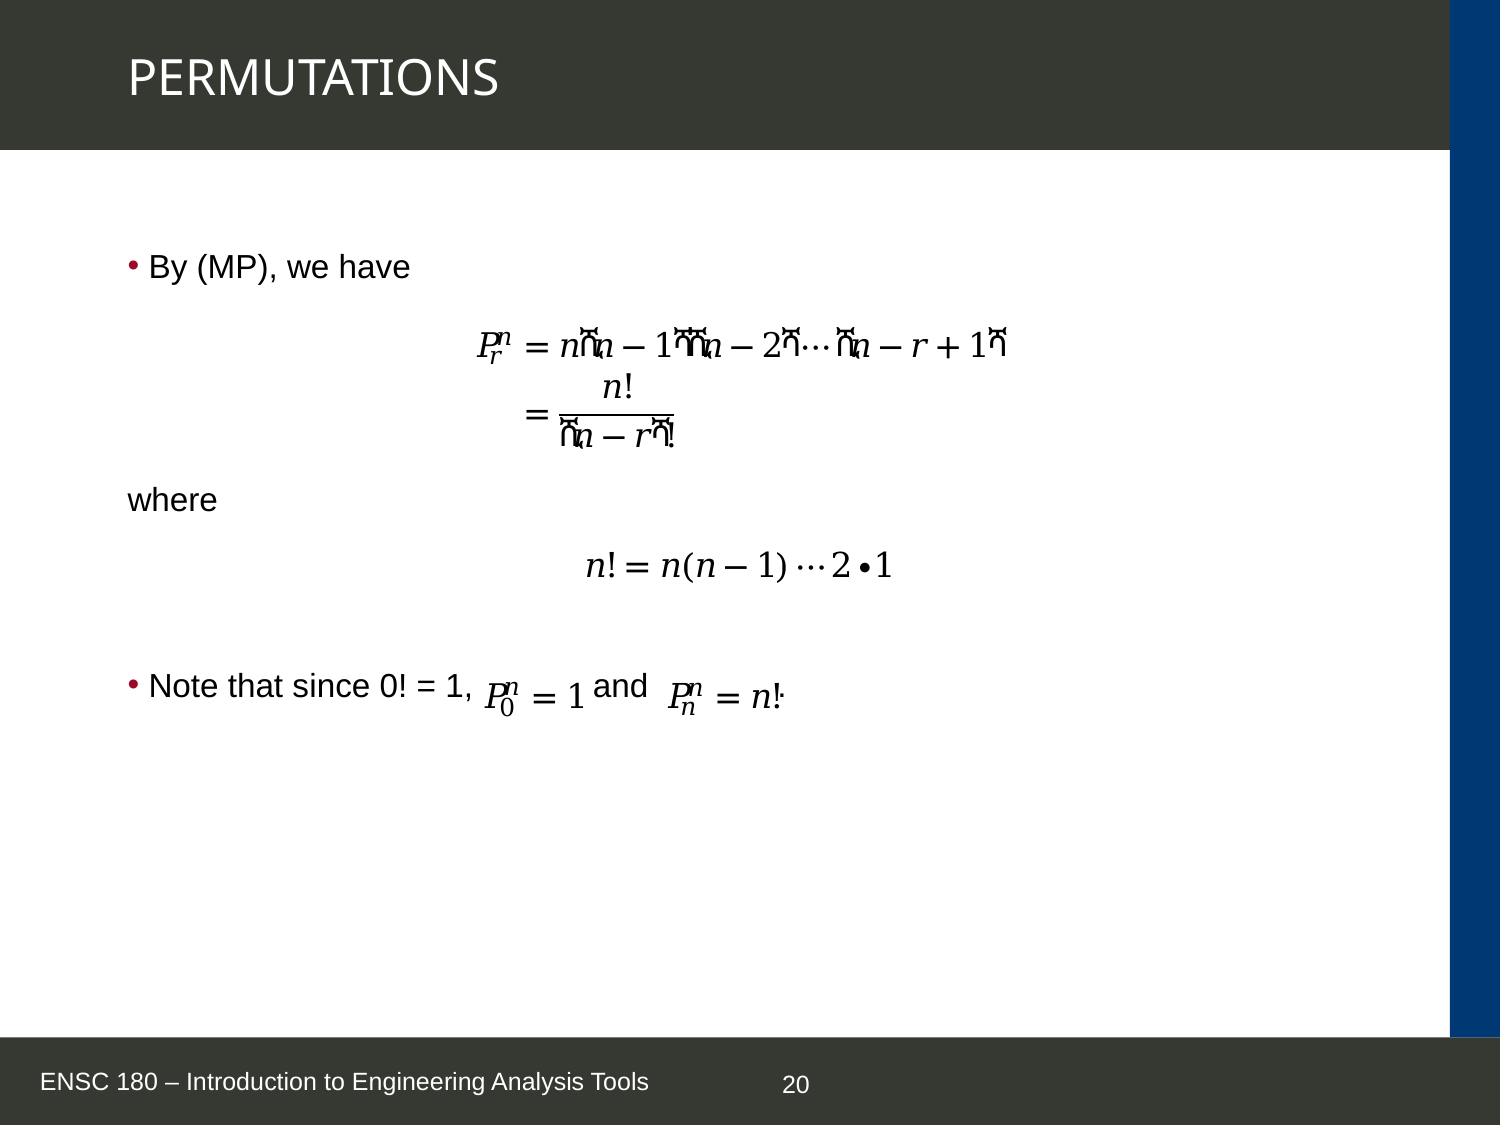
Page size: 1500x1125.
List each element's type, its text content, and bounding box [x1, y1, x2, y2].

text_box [422, 325, 1053, 493]
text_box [544, 544, 932, 624]
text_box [641, 675, 804, 755]
list By (MP), we have where Note that since 0! = 1, and . [112, 237, 1388, 1029]
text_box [468, 676, 599, 755]
title PERMUTATIONS [112, 37, 1450, 138]
footer ENSC 180 – Introduction to Engineering Analysis Tools [24, 1057, 740, 1113]
